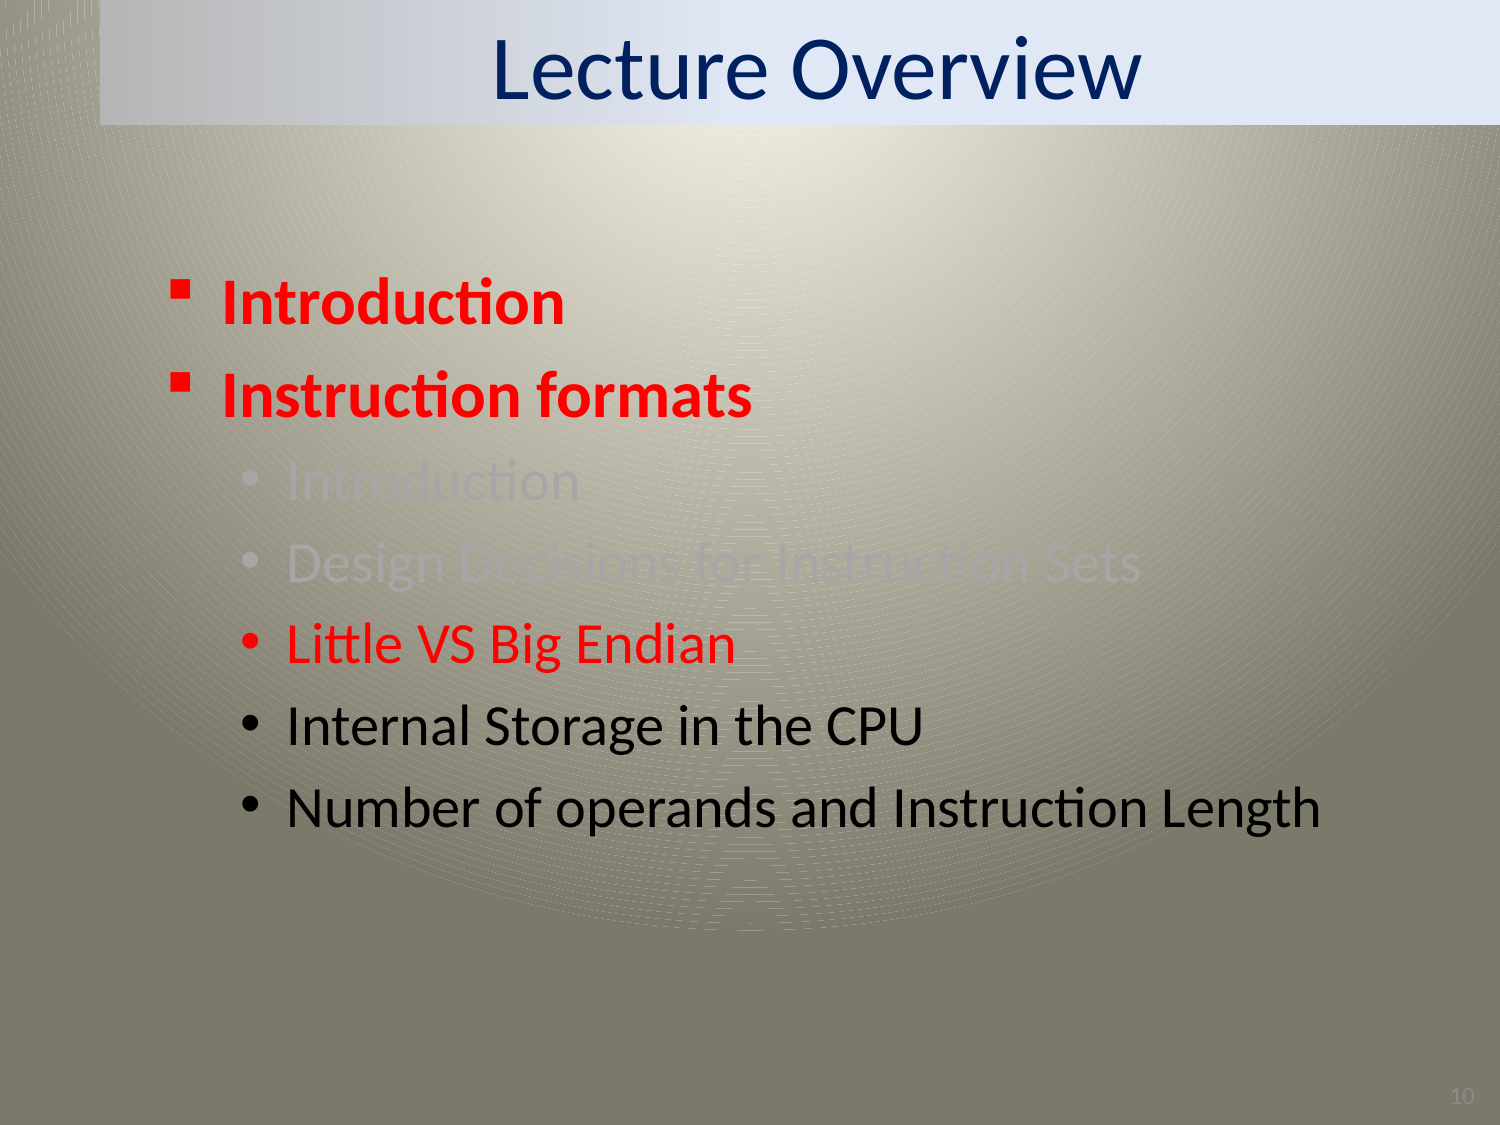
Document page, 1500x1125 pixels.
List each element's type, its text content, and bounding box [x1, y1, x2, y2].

list Introduction Instruction formats Introduction Design Decisions for Instruction Sets Little VS Big Endian Internal Storage in the CPU Number of operands and Instruction Length [150, 249, 1488, 993]
title Lecture Overview [135, 0, 1500, 125]
